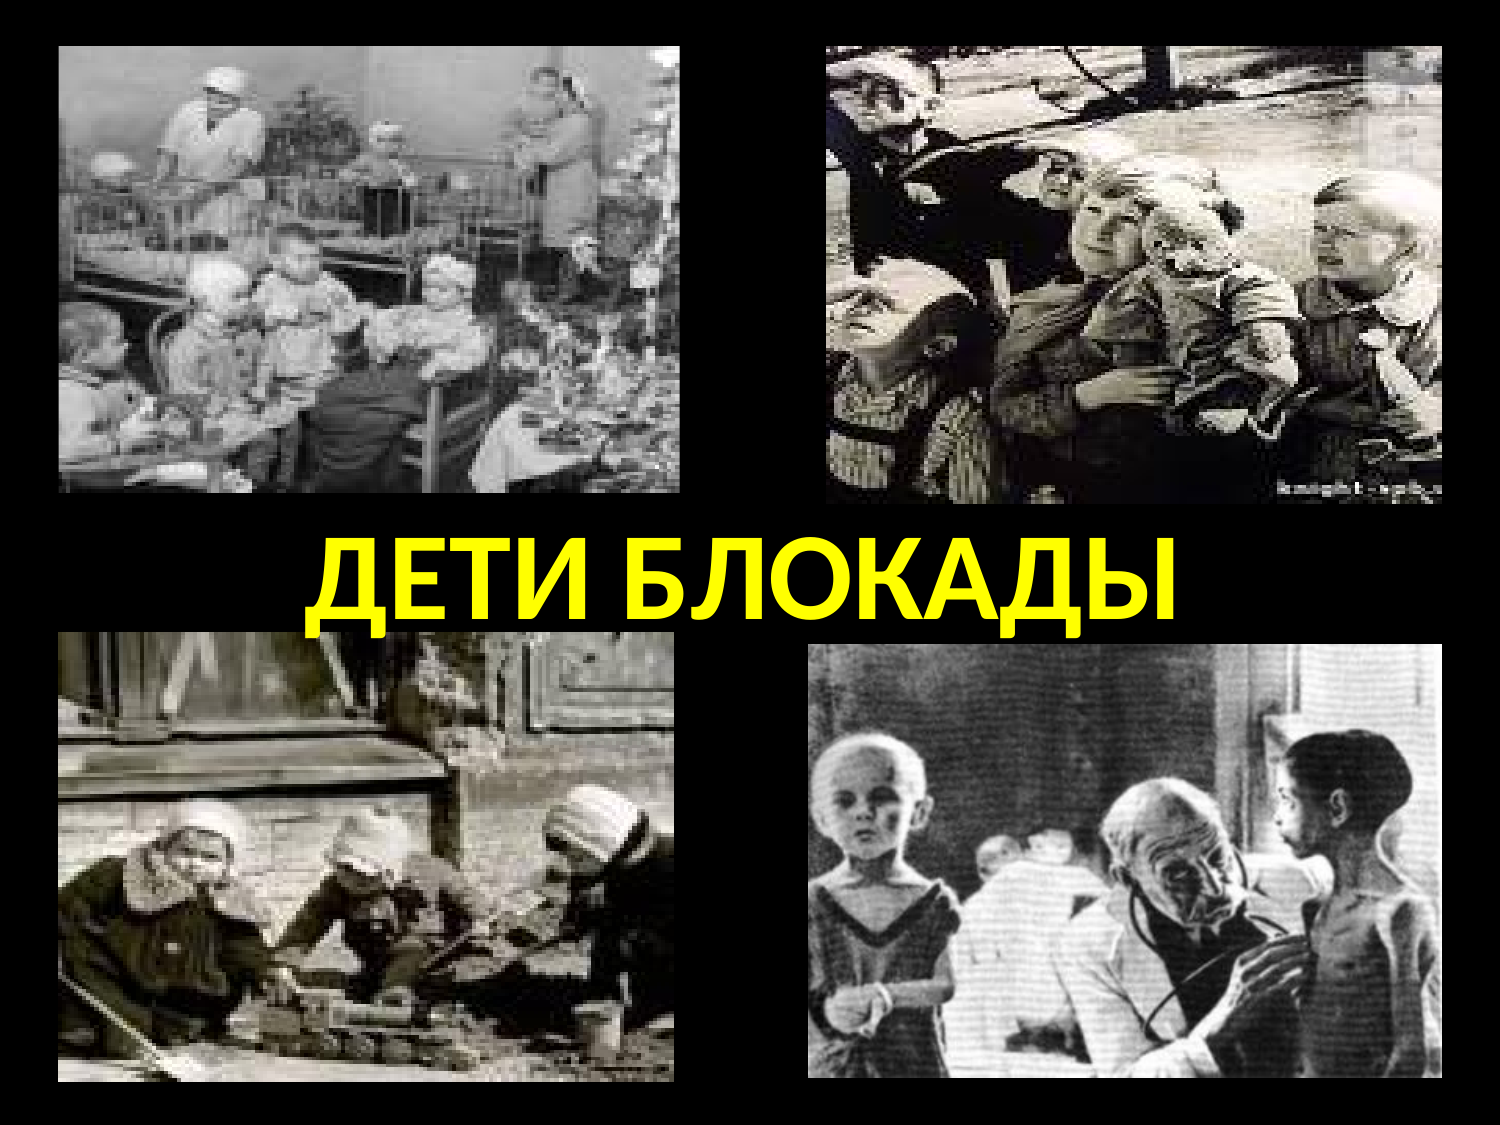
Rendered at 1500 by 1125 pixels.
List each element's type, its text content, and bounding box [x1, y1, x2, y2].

picture [826, 46, 1442, 505]
picture [58, 632, 674, 1082]
picture [58, 46, 680, 493]
picture [808, 644, 1442, 1079]
text_box ДЕТИ БЛОКАДЫ [117, 486, 1371, 652]
